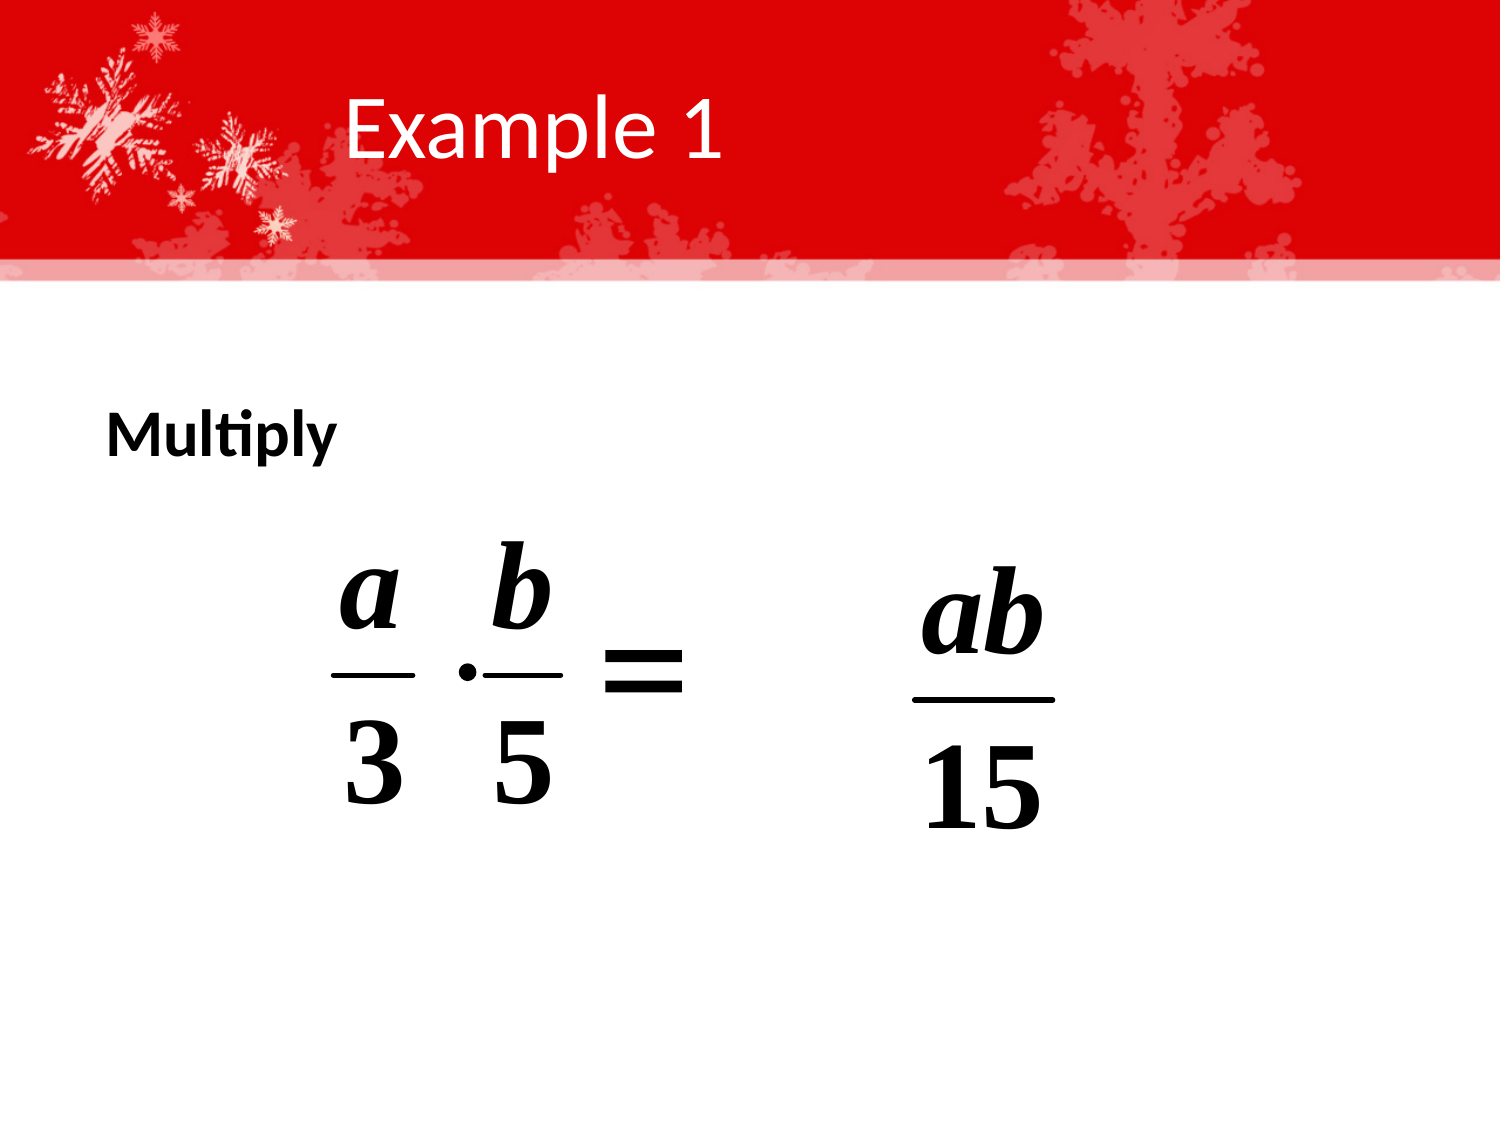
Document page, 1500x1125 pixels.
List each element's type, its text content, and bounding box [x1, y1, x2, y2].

title Example 1 [327, 44, 1426, 200]
picture [0, 0, 1500, 1125]
list Multiply [74, 288, 1426, 1032]
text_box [893, 524, 1082, 859]
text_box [312, 499, 688, 834]
